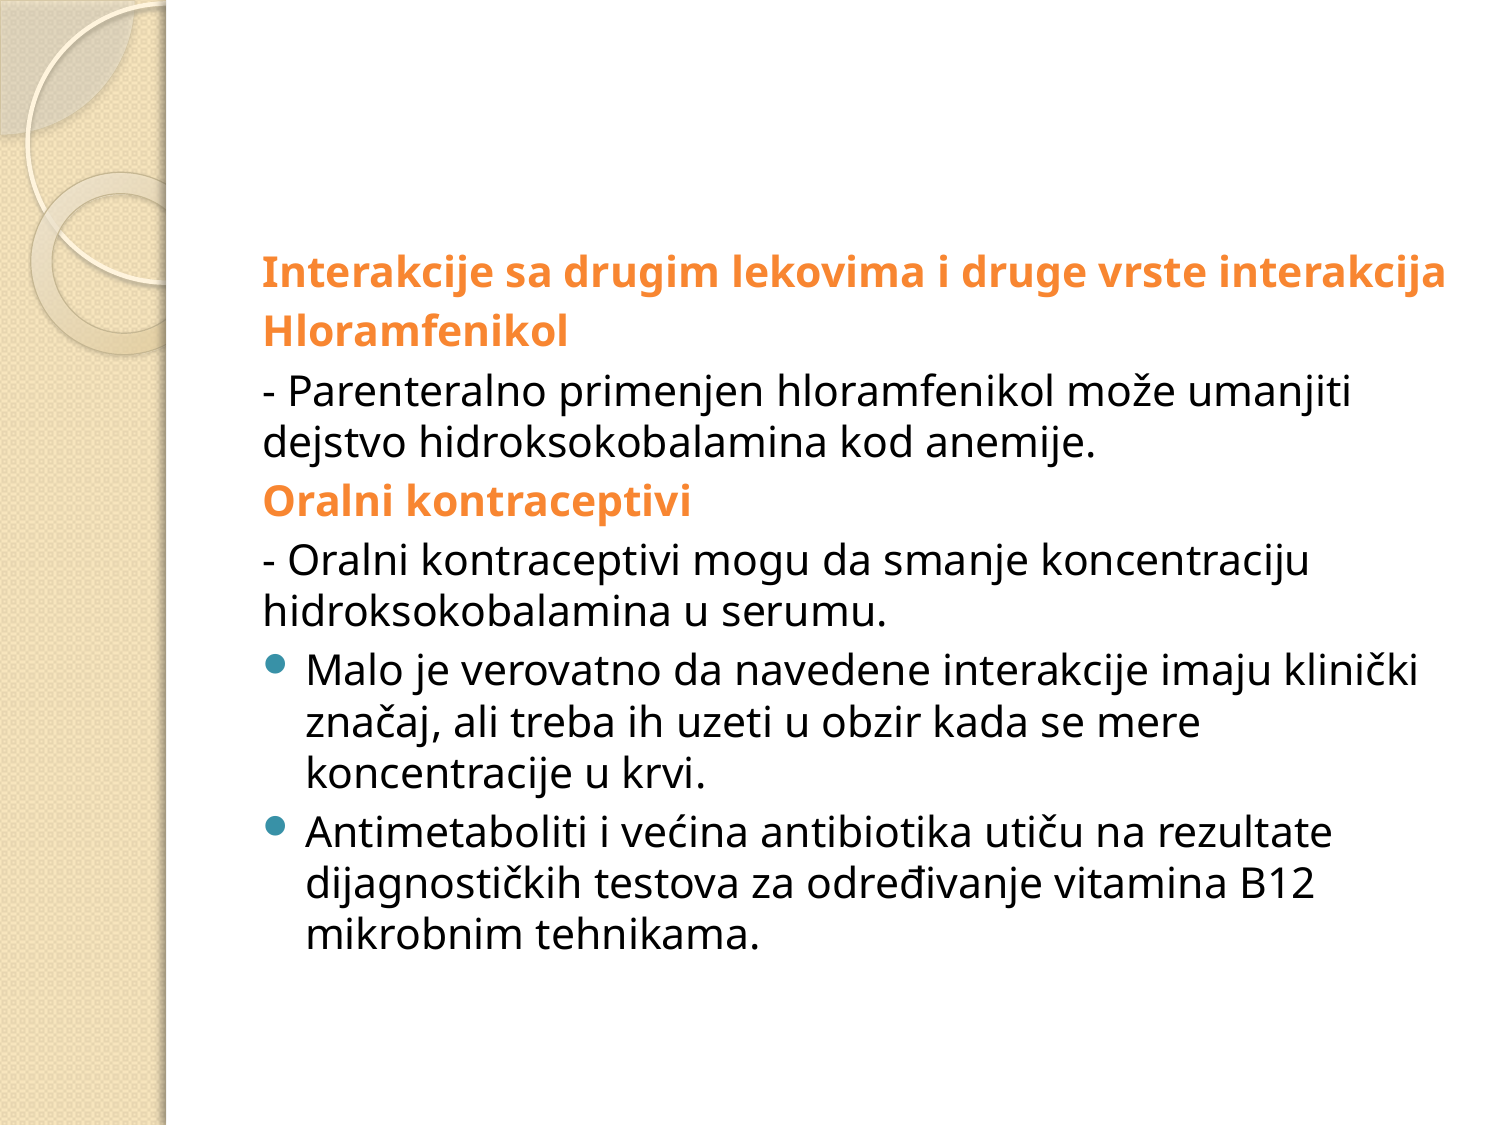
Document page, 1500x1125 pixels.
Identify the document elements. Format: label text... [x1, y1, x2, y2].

list Interakcije sa drugim lekovima i druge vrste interakcija Hloramfenikol - Parenteralno primenjen hloramfenikol može umanjiti dejstvo hidroksokobalamina kod anemije. Oralni kontraceptivi - Oralni kontraceptivi mogu da smanje koncentraciju hidroksokobalamina u serumu. Malo je verovatno da navedene interakcije imaju klinički značaj, ali treba ih uzeti u obzir kada se mere koncentracije u krvi. Antimetaboliti i većina antibiotika utiču na rezultate dijagnostičkih testova za određivanje vitamina B12 mikrobnim tehnikama. [235, 237, 1466, 1025]
